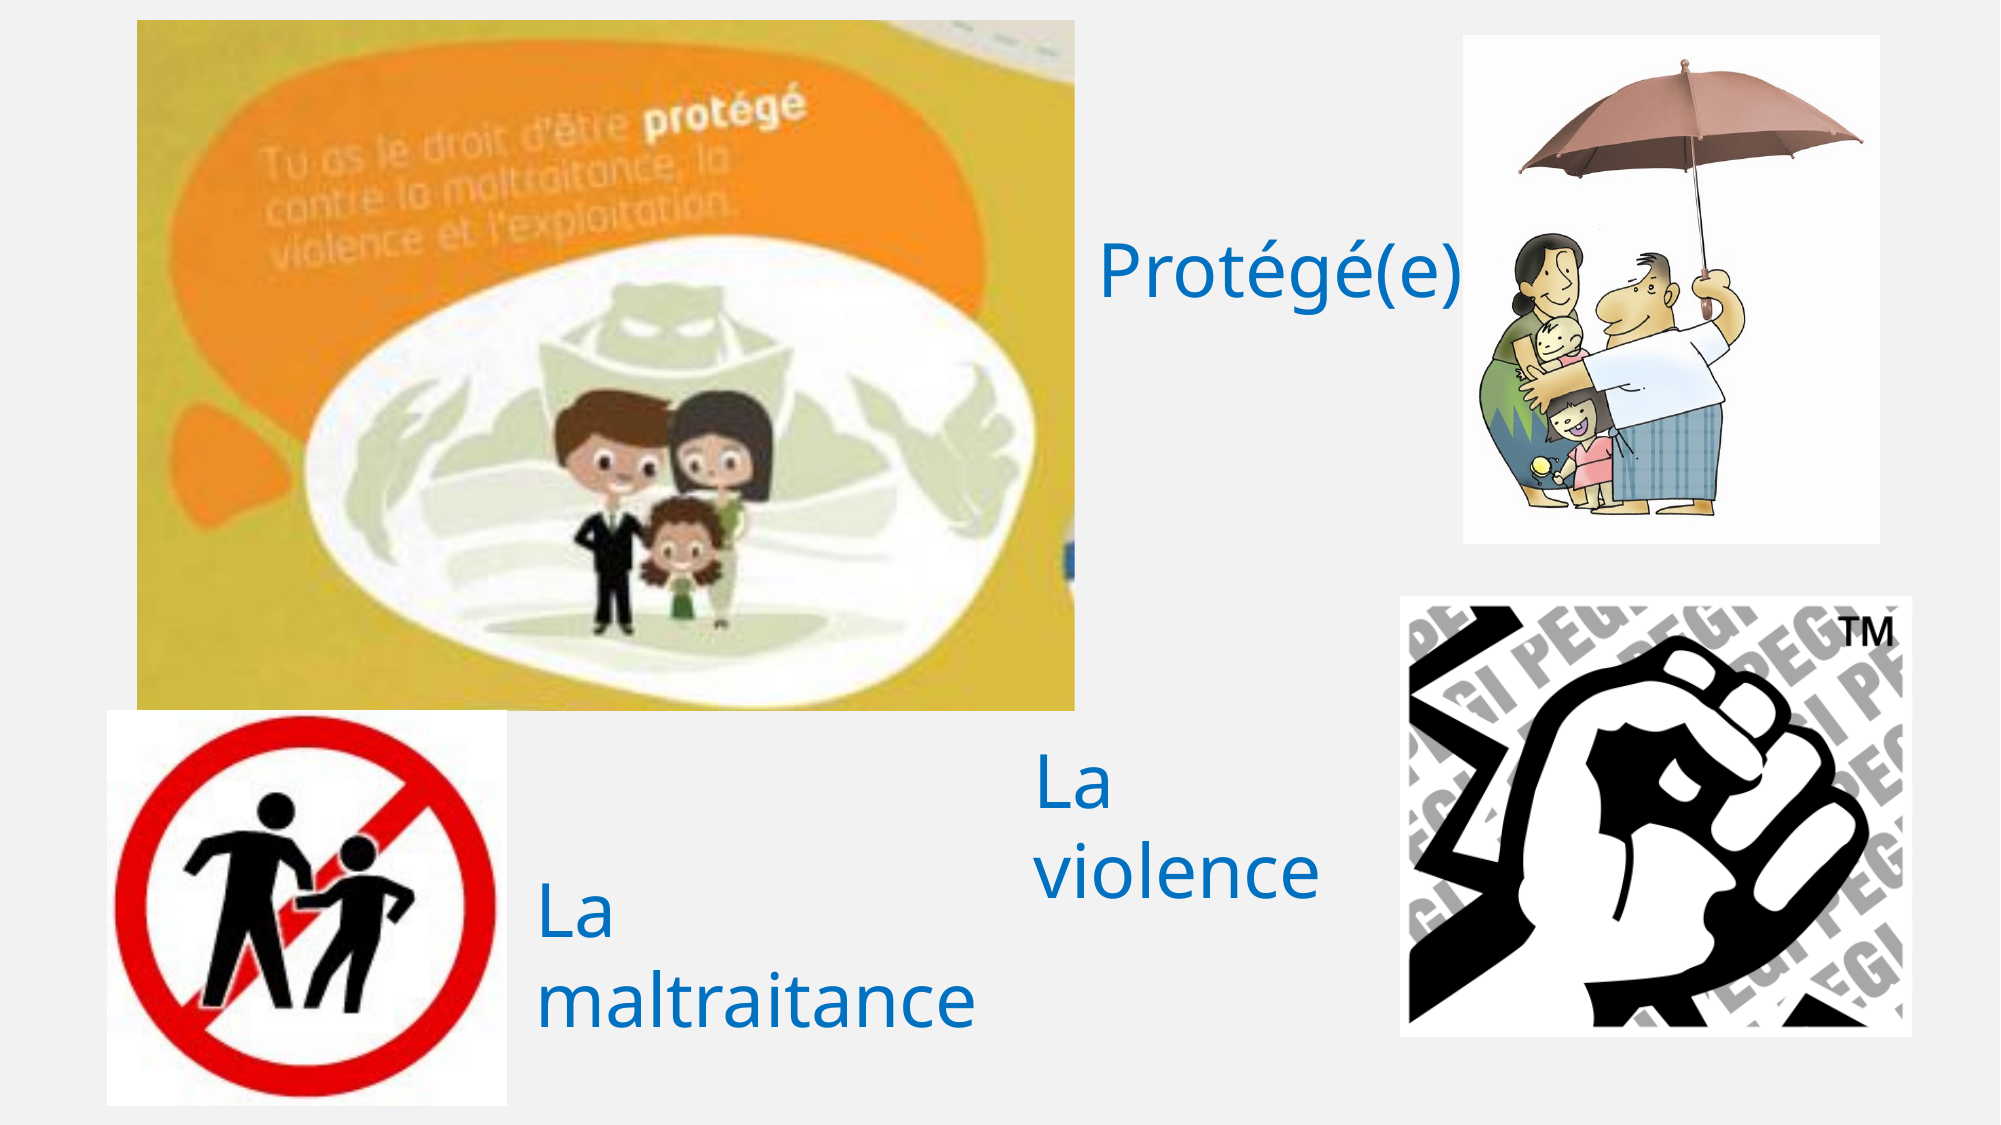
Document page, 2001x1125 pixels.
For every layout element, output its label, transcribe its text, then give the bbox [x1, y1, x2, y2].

picture [1399, 596, 1913, 1037]
text_box La maltraitance [520, 855, 1061, 1050]
picture [1463, 35, 1880, 544]
picture [107, 20, 1075, 1106]
text_box La violence [1018, 725, 1399, 921]
text_box Protégé(e) [1083, 215, 1463, 321]
